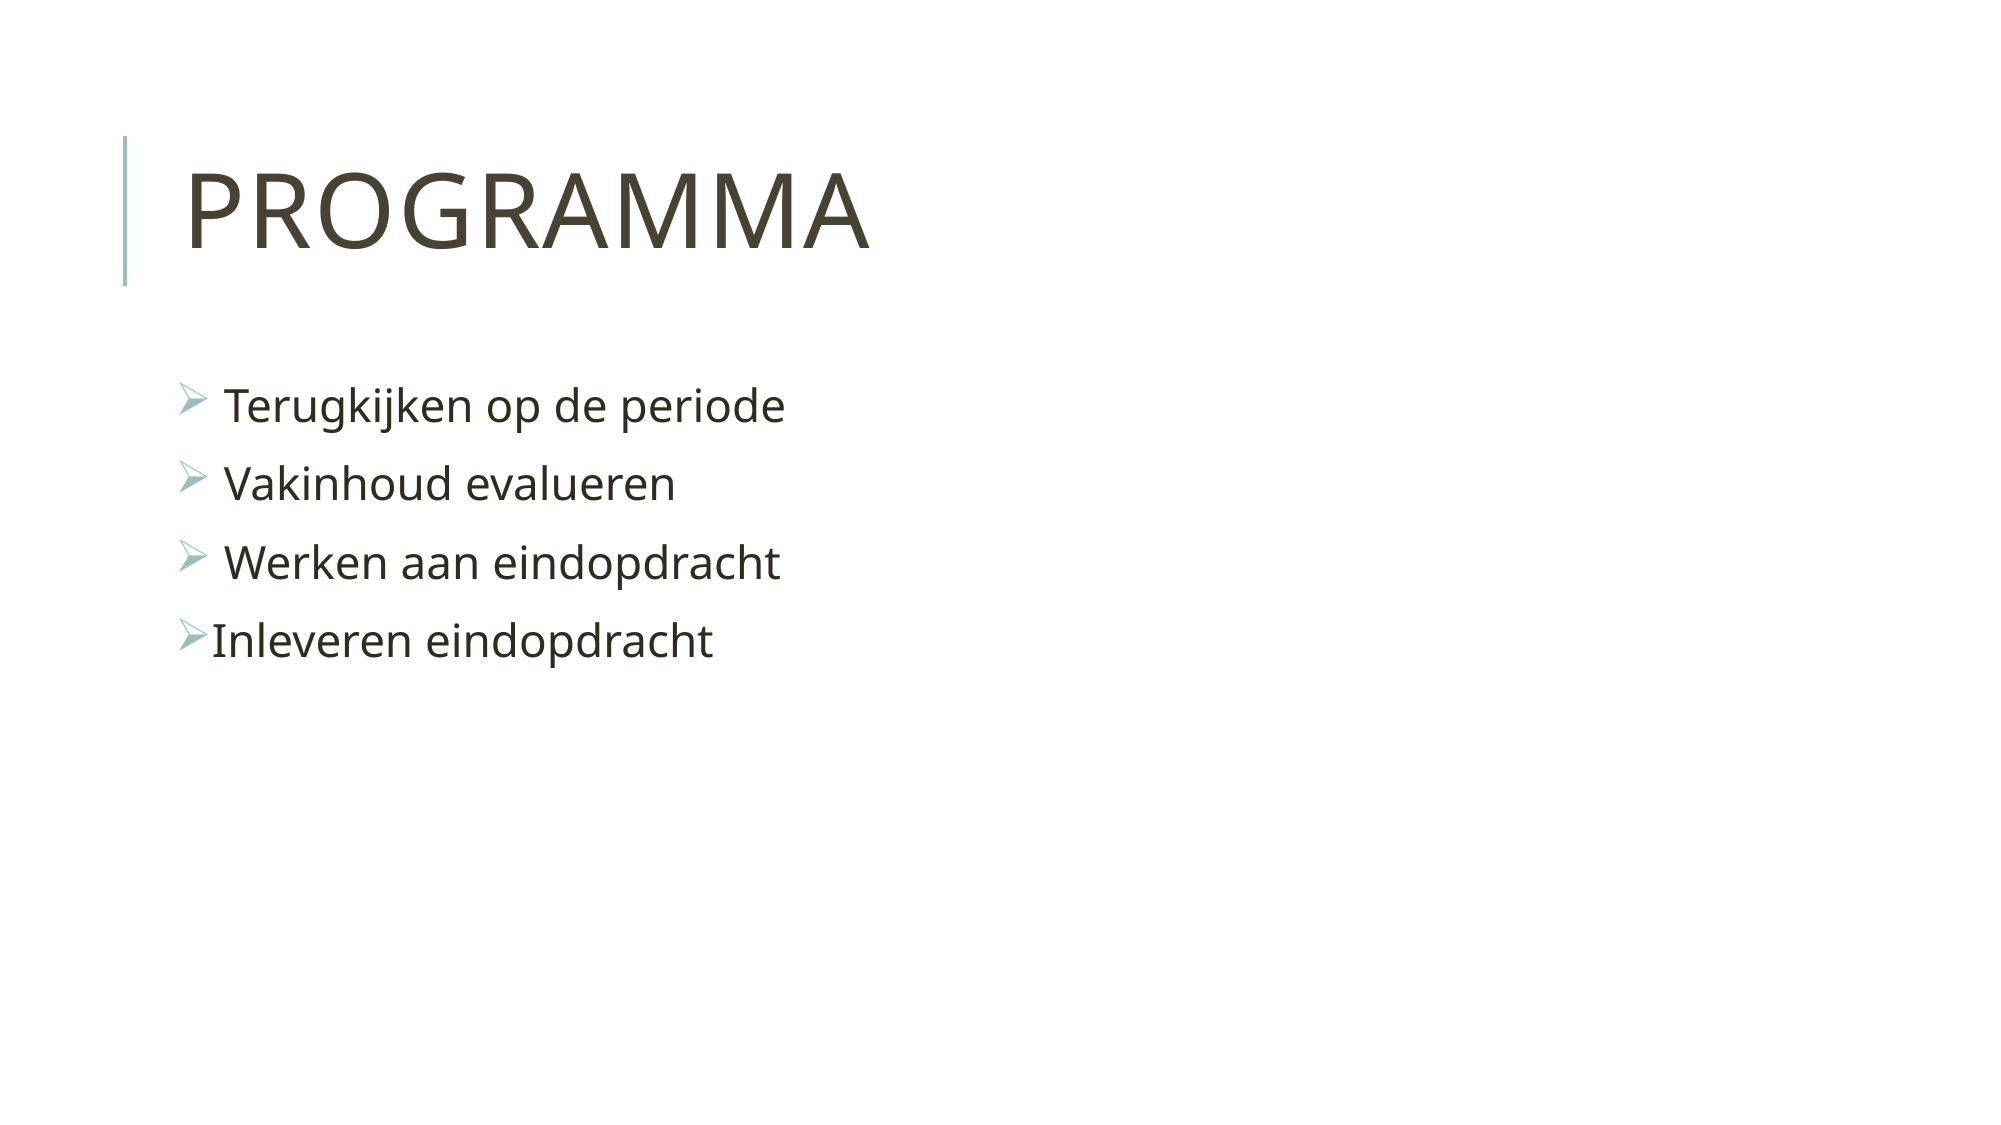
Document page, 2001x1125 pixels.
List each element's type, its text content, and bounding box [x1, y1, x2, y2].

title Programma [168, 96, 1763, 342]
list Terugkijken op de periode Vakinhoud evalueren Werken aan eindopdracht Inleveren eindopdracht [168, 375, 1763, 1035]
